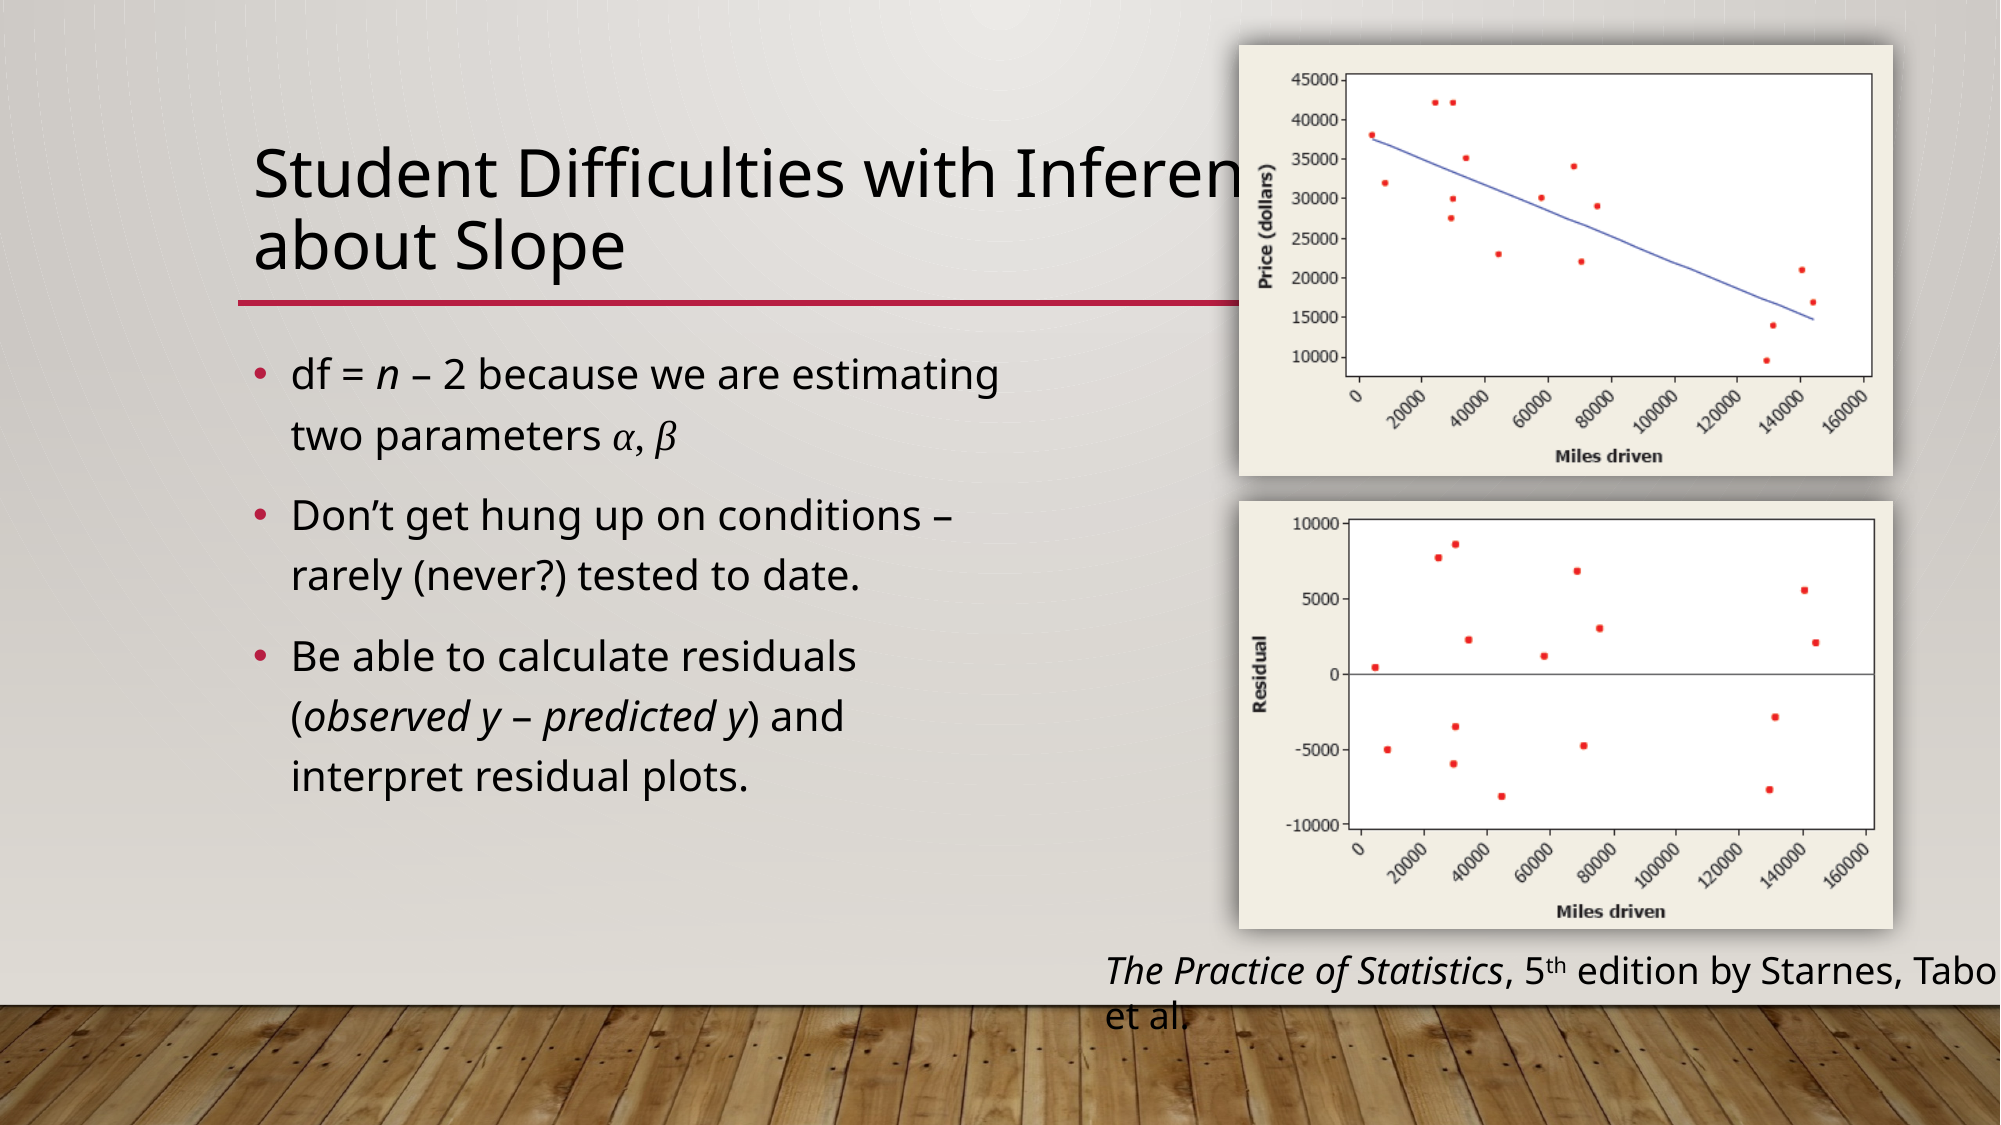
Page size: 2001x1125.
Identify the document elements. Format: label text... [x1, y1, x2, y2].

picture [1238, 501, 1893, 929]
title Student Difficulties with Inference about Slope [238, 131, 1215, 305]
list df = n – 2 because we are estimating two parameters α, β Don’t get hung up on conditions – rarely (never?) tested to date. Be able to calculate residuals (observed y – predicted y) and interpret residual plots. [238, 330, 1026, 959]
text_box The Practice of Statistics, 5th edition by Starnes, Tabor, et al. [1089, 939, 2000, 1045]
picture [0, 1005, 2000, 1125]
picture [1238, 45, 1893, 476]
